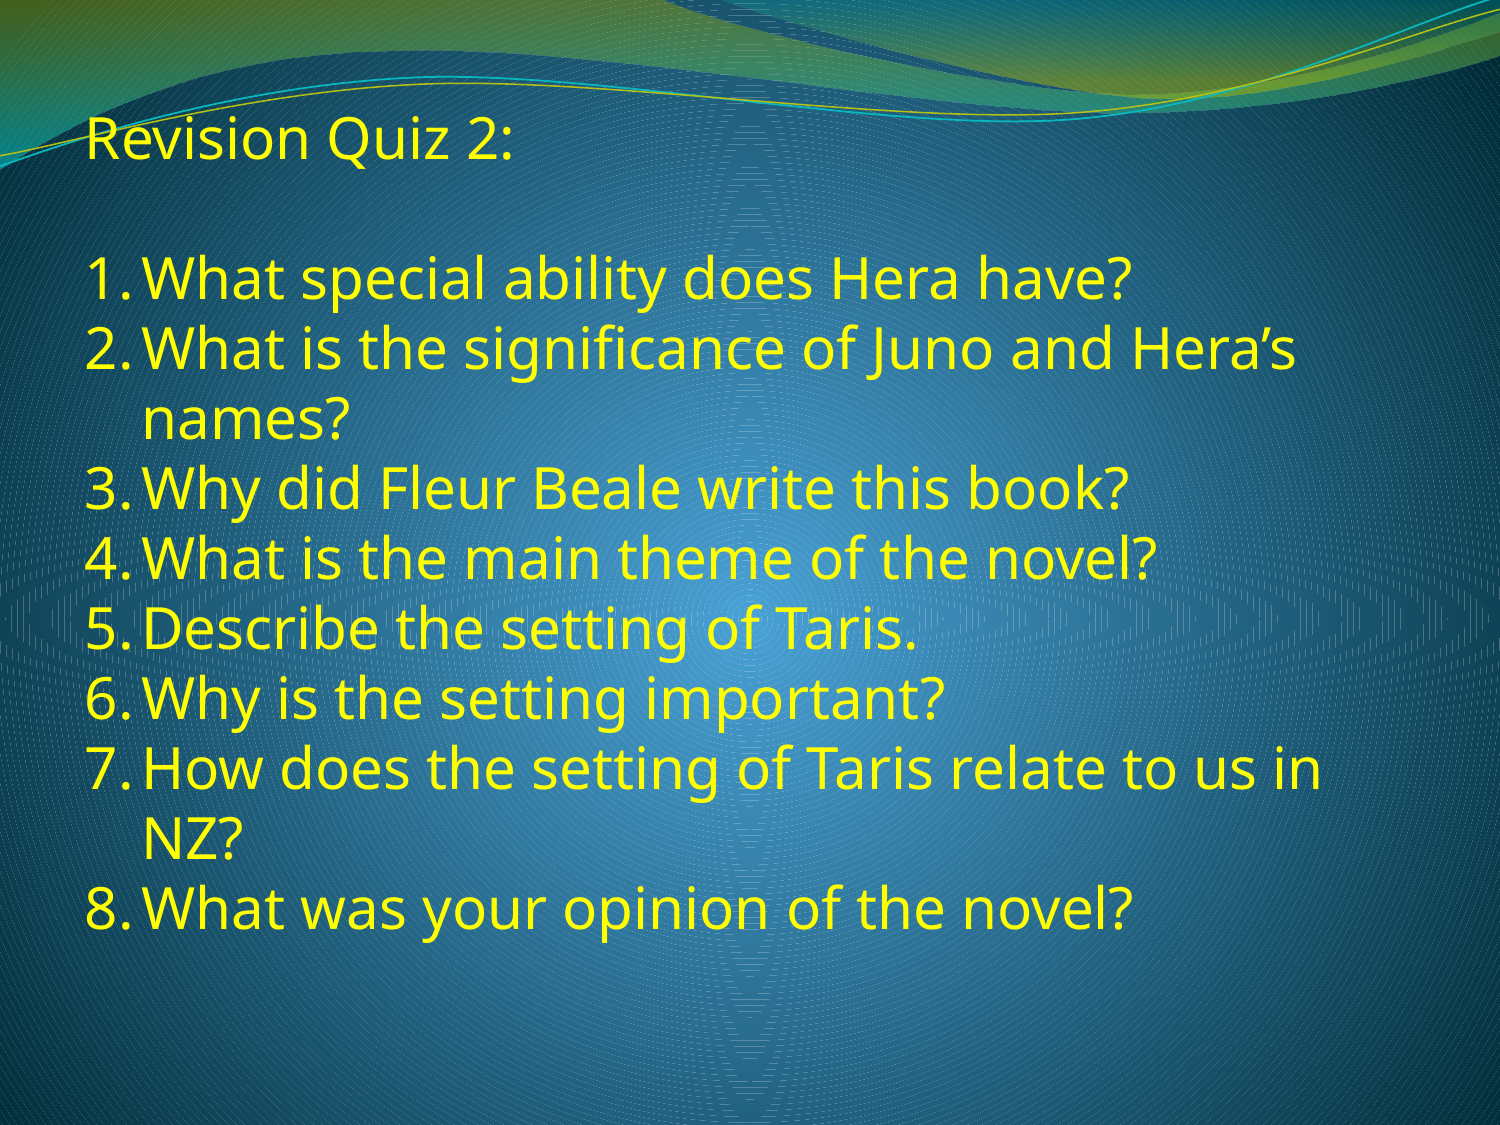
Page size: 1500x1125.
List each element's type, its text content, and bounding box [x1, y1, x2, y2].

text_box Revision Quiz 2: What special ability does Hera have? What is the significance of Juno and Hera’s names? Why did Fleur Beale write this book? What is the main theme of the novel? Describe the setting of Taris. Why is the setting important? How does the setting of Taris relate to us in NZ? What was your opinion of the novel? [70, 93, 1430, 994]
